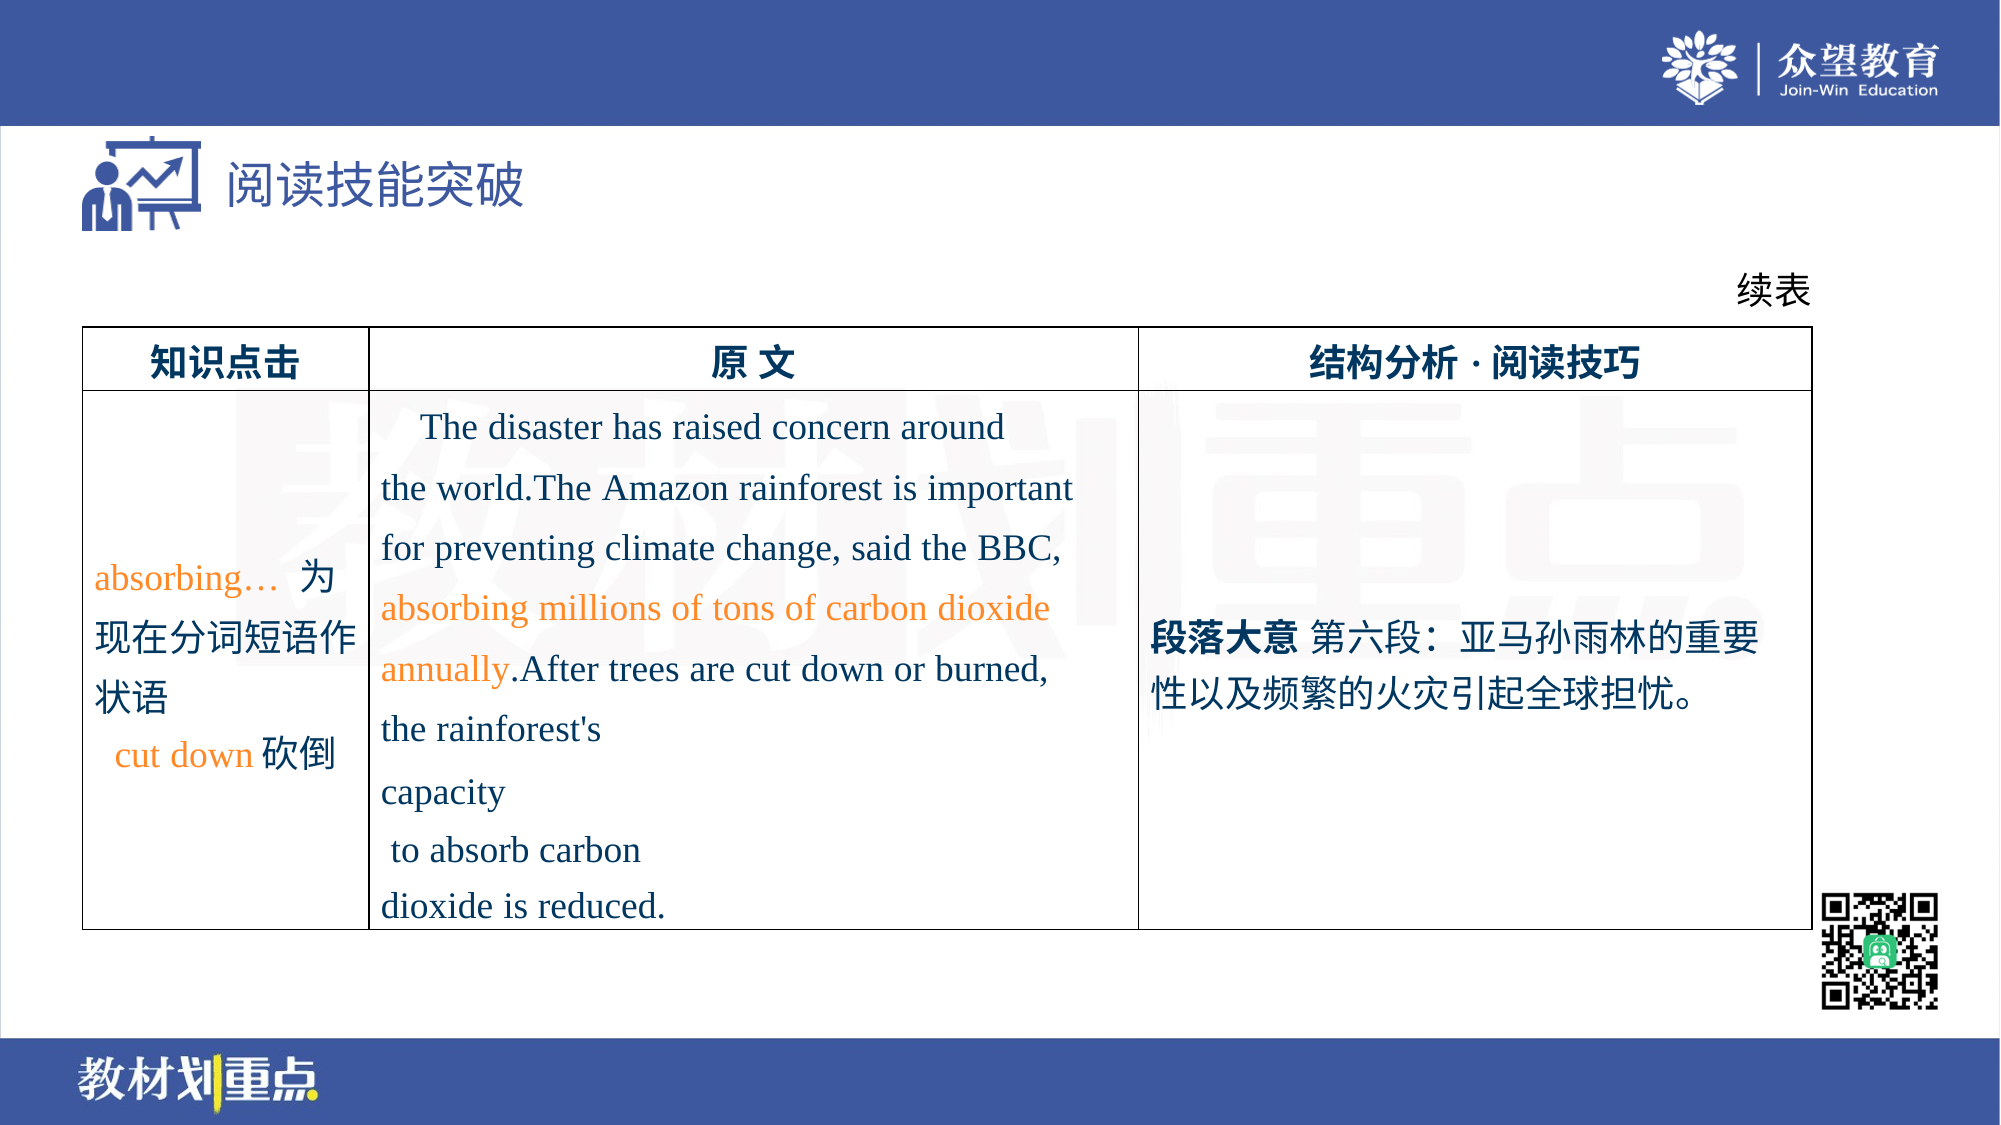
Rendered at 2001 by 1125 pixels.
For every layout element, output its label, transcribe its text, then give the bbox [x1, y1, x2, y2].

text_box 续表 [1736, 247, 1812, 312]
picture [0, 0, 2000, 1125]
